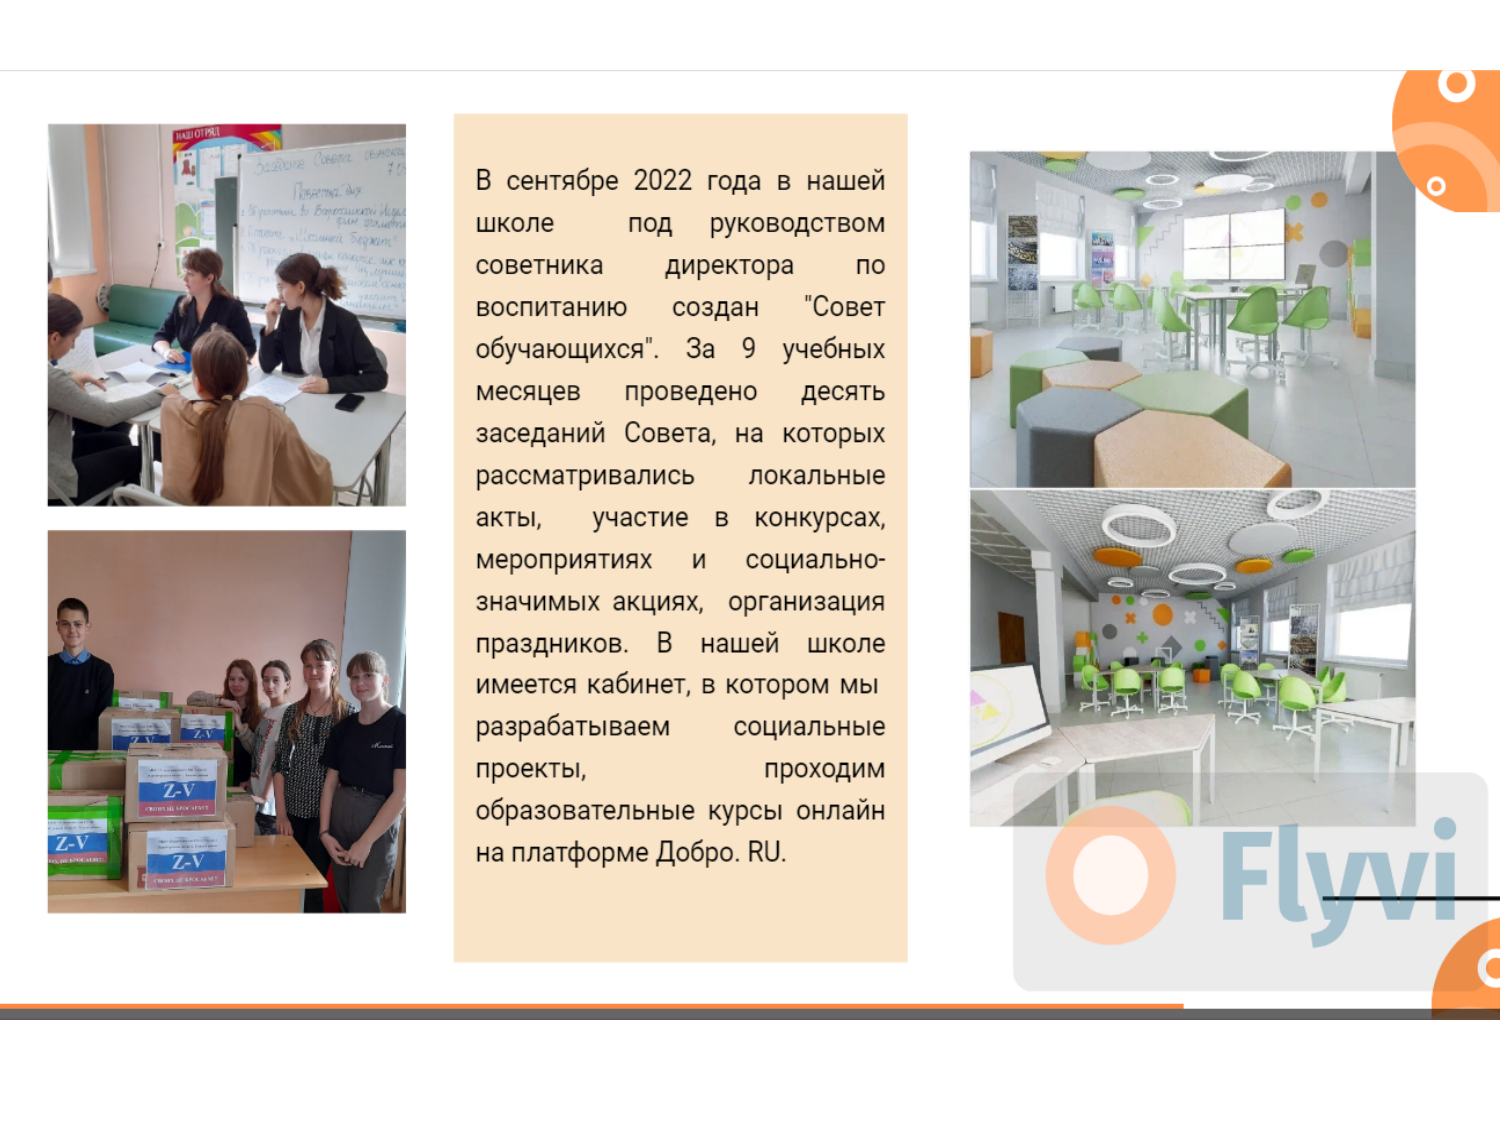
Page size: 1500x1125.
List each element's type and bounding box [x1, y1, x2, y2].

picture [0, 70, 1500, 1020]
